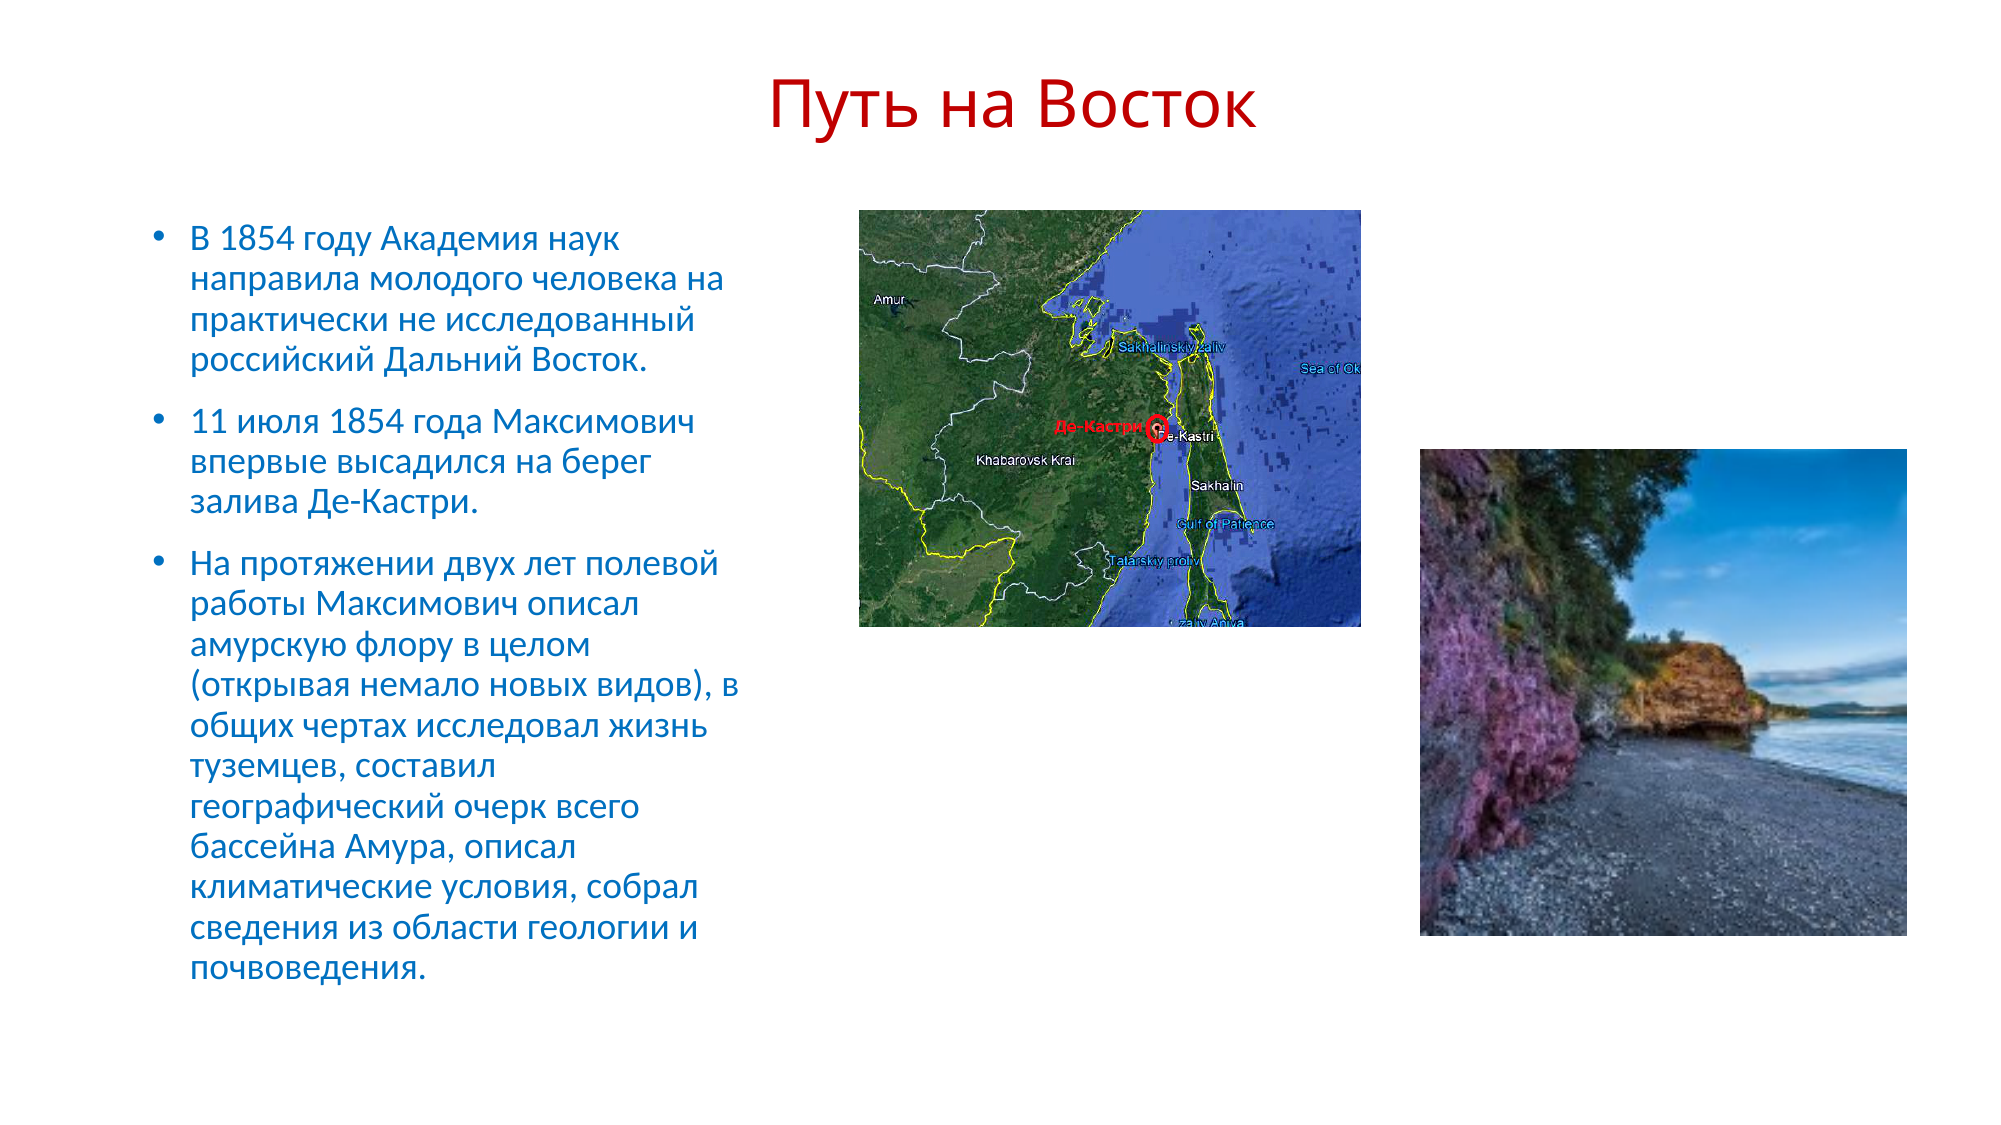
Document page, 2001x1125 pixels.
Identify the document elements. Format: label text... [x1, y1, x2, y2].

title Путь на Восток [162, 59, 1863, 152]
picture [859, 210, 1361, 627]
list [1420, 449, 1907, 936]
list В 1854 году Академия наук направила молодого человека на практически не исследованный российский Дальний Восток. 11 июля 1854 года Максимович впервые высадился на берег залива Де-Кастри. На протяжении двух лет полевой работы Максимович описал амурскую флору в целом (открывая немало новых видов), в общих чертах исследовал жизнь туземцев, составил географический очерк всего бассейна Амура, описал климатические условия, собрал сведения из области геологии и почвоведения. [137, 210, 772, 1014]
